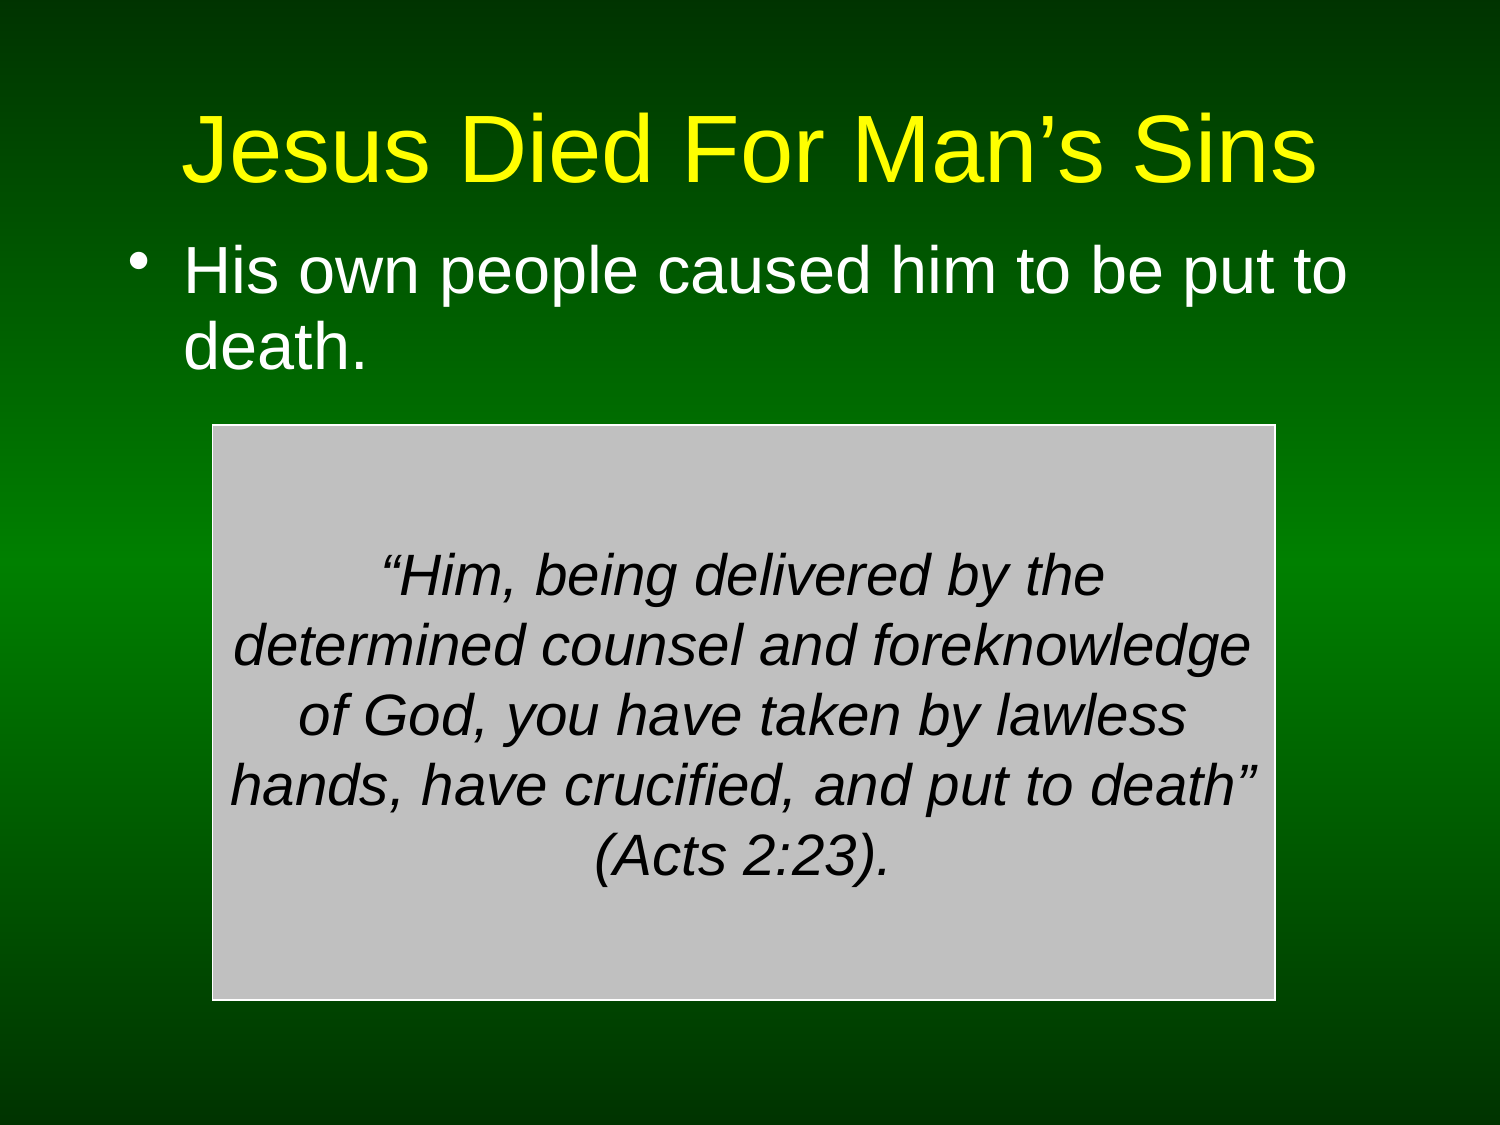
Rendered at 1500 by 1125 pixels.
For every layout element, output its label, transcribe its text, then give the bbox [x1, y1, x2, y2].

list His own people caused him to be put to death. [112, 224, 1463, 1125]
text_box “Him, being delivered by the determined counsel and foreknowledge of God, you have taken by lawless hands, have crucified, and put to death” (Acts 2:23). [212, 425, 1275, 1000]
title Jesus Died For Man’s Sins [37, 50, 1463, 238]
